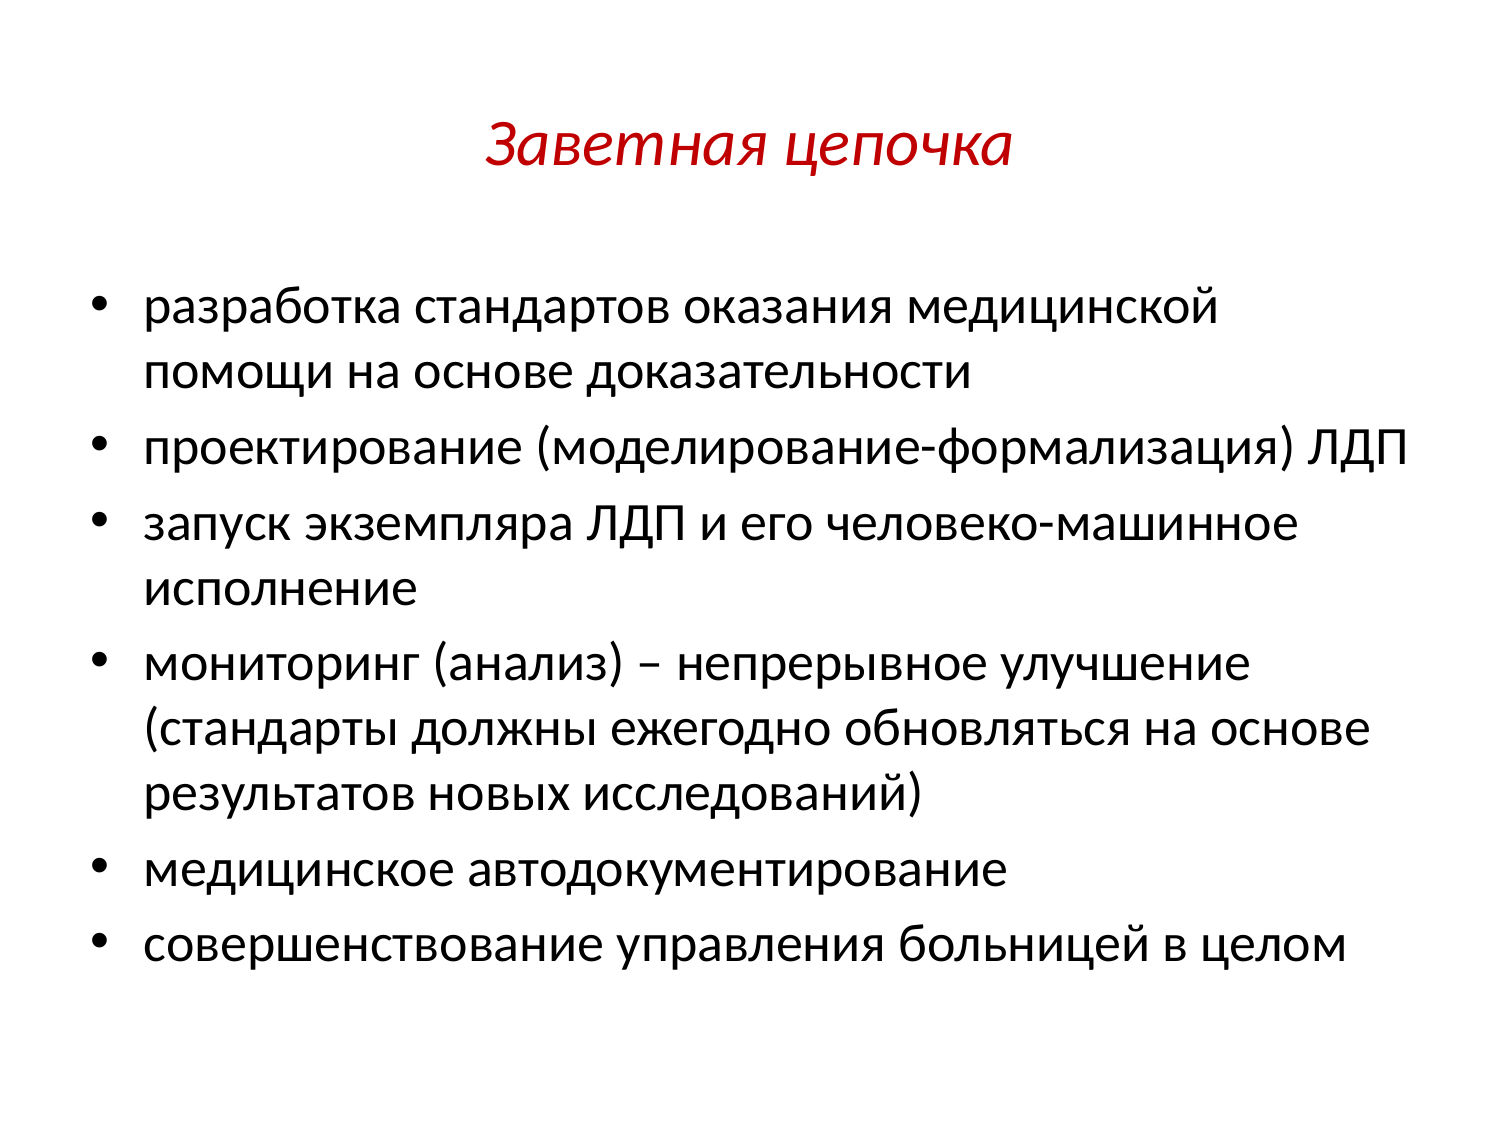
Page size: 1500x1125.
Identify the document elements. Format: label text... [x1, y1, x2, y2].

title Заветная цепочка [75, 45, 1425, 233]
list разработка стандартов оказания медицинской помощи на основе доказательности проектирование (моделирование-формализация) ЛДП запуск экземпляра ЛДП и его человеко-машинное исполнение мониторинг (анализ) – непрерывное улучшение (стандарты должны ежегодно обновляться на основе результатов новых исследований) медицинское автодокументирование совершенствование управления больницей в целом [75, 262, 1425, 1005]
